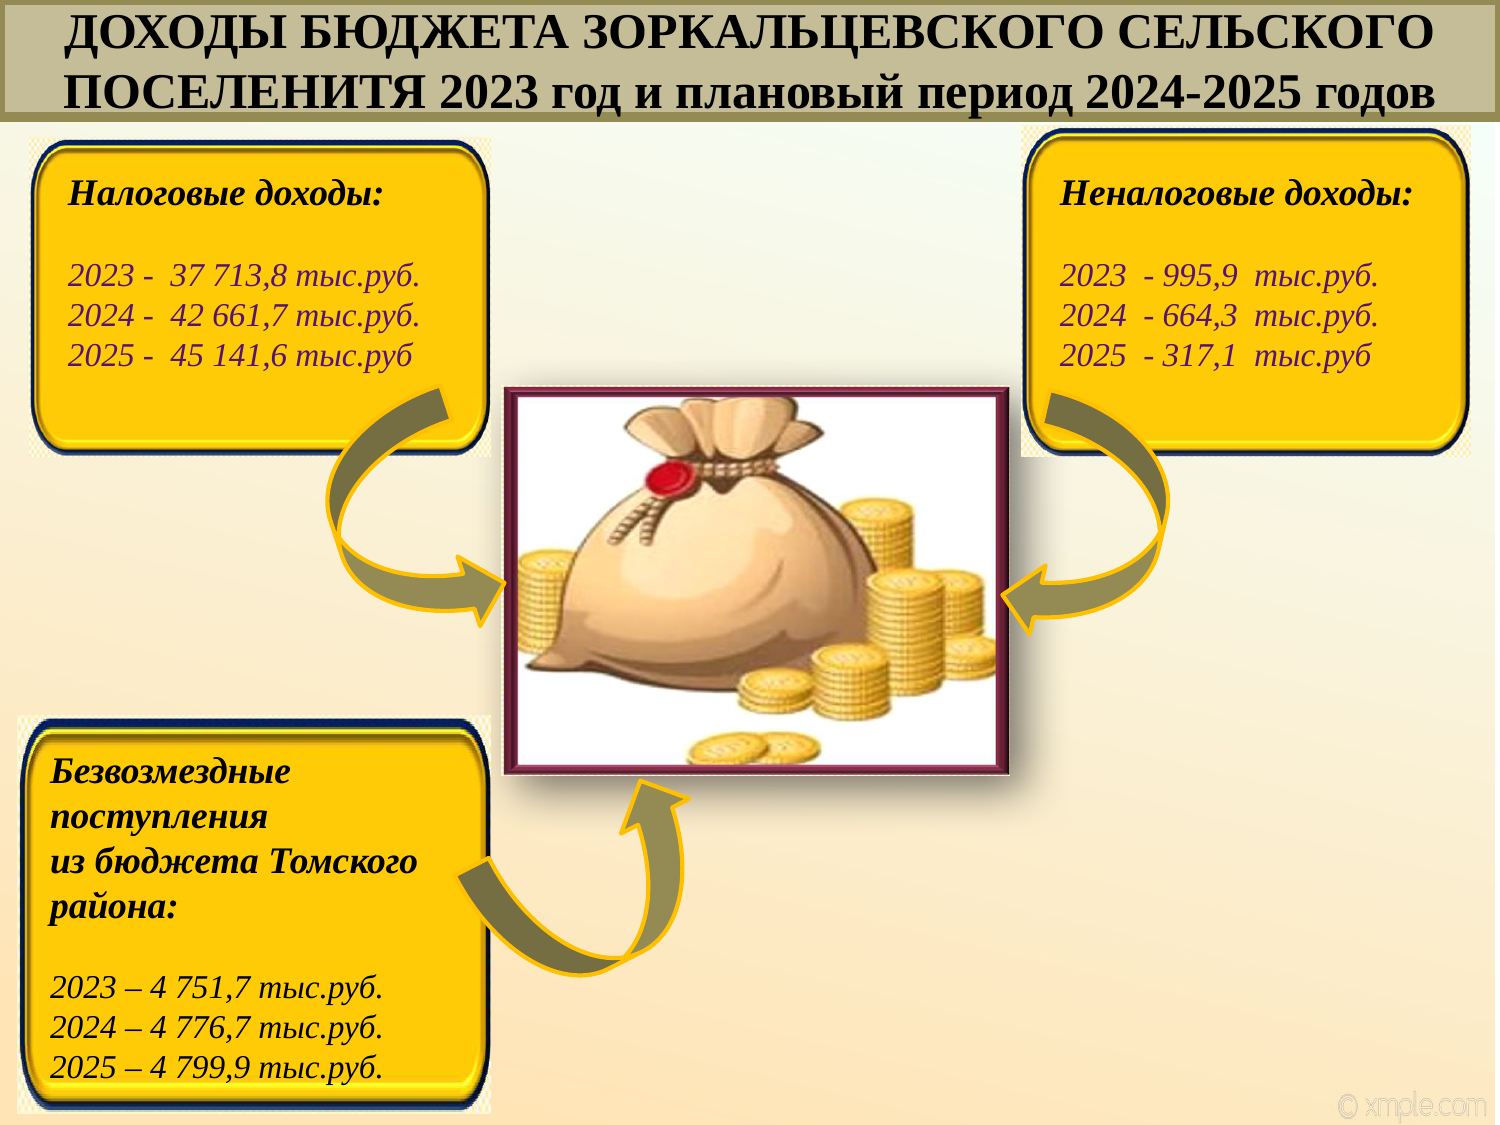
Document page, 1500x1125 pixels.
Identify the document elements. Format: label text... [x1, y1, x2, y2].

text_box ДОХОДЫ БЮДЖЕТА ЗОРКАЛЬЦЕВСКОГО СЕЛЬСКОГО ПОСЕЛЕНИТЯ 2023 год и плановый период 2024-2025 годов [0, 0, 1500, 119]
picture [0, 4, 1495, 1125]
